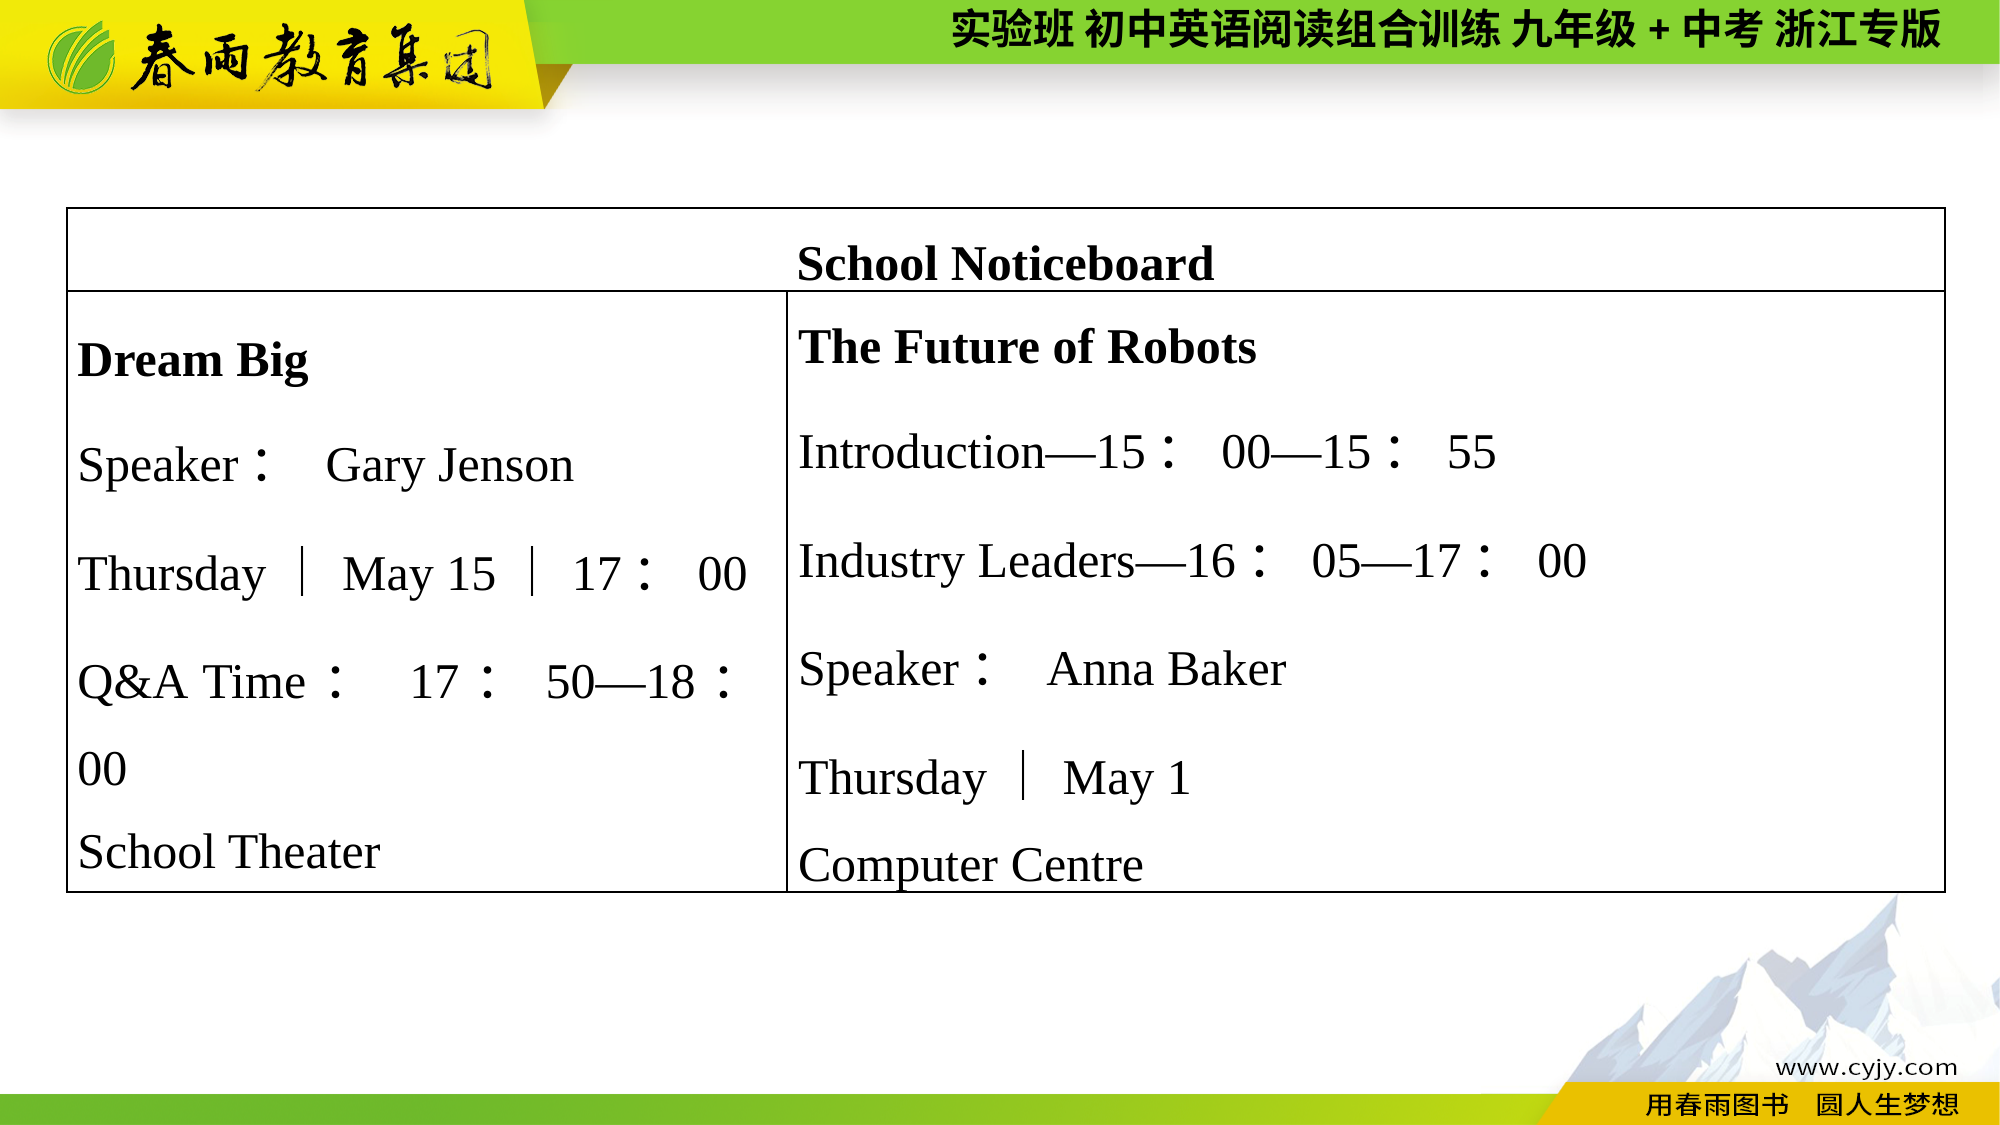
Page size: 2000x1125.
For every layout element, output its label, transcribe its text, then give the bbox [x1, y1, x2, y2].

picture [0, 0, 2000, 1125]
table_header School Noticeboard [68, 209, 1944, 290]
table_cell Dream Big Speaker： Gary Jenson Thursday｜May 15｜17：00 Q&A Time： 17：50—18：00 School Theater [68, 292, 786, 891]
table_cell The Future of Robots Introduction—15：00—15：55 Industry Leaders—16：05—17：00 Speaker： Anna Baker Thursday｜May 1 Computer Centre [788, 292, 1944, 891]
